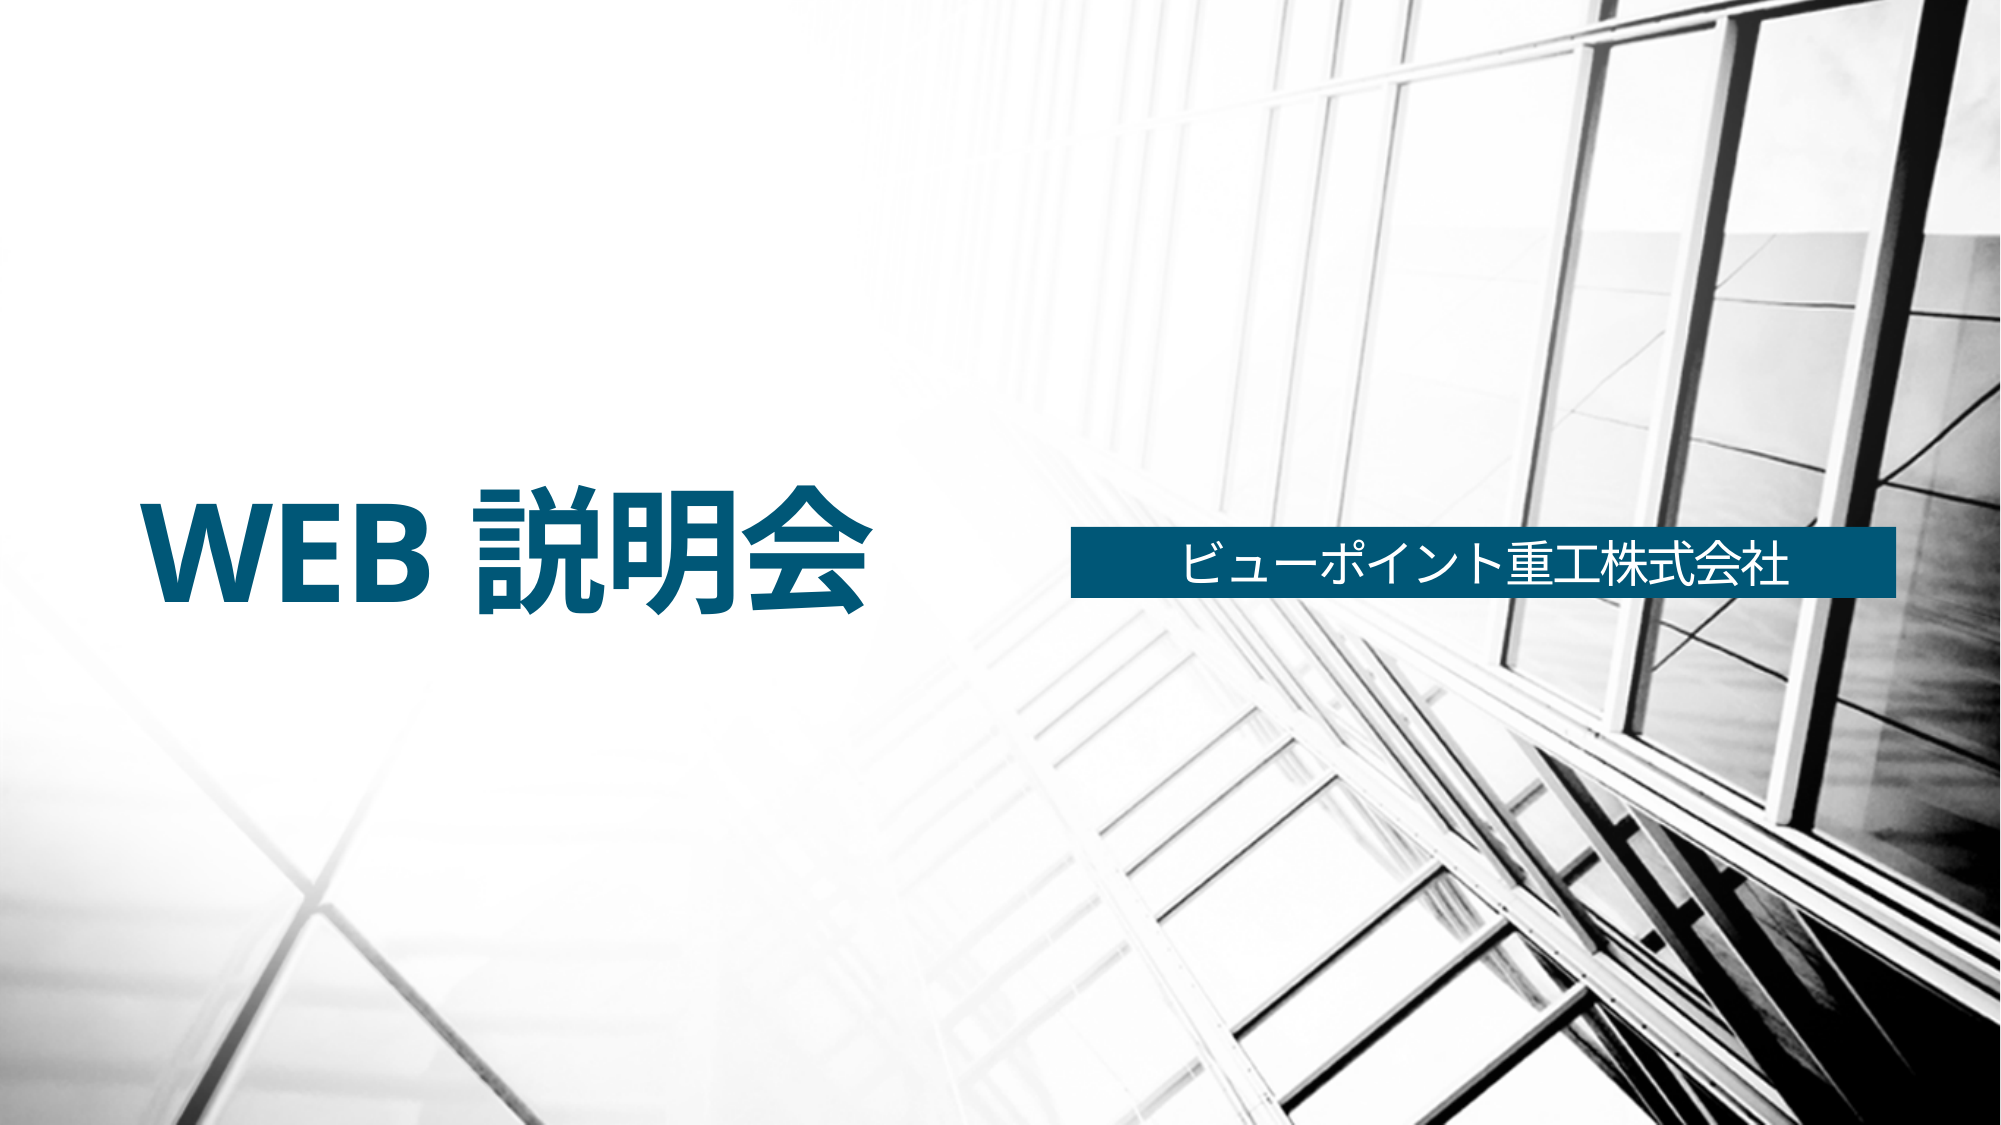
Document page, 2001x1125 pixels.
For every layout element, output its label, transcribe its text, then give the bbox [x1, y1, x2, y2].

title WEB説明会 [125, 354, 952, 770]
subtitle ビューポイント重工株式会社 [1070, 526, 1897, 598]
picture [0, 0, 2001, 1125]
